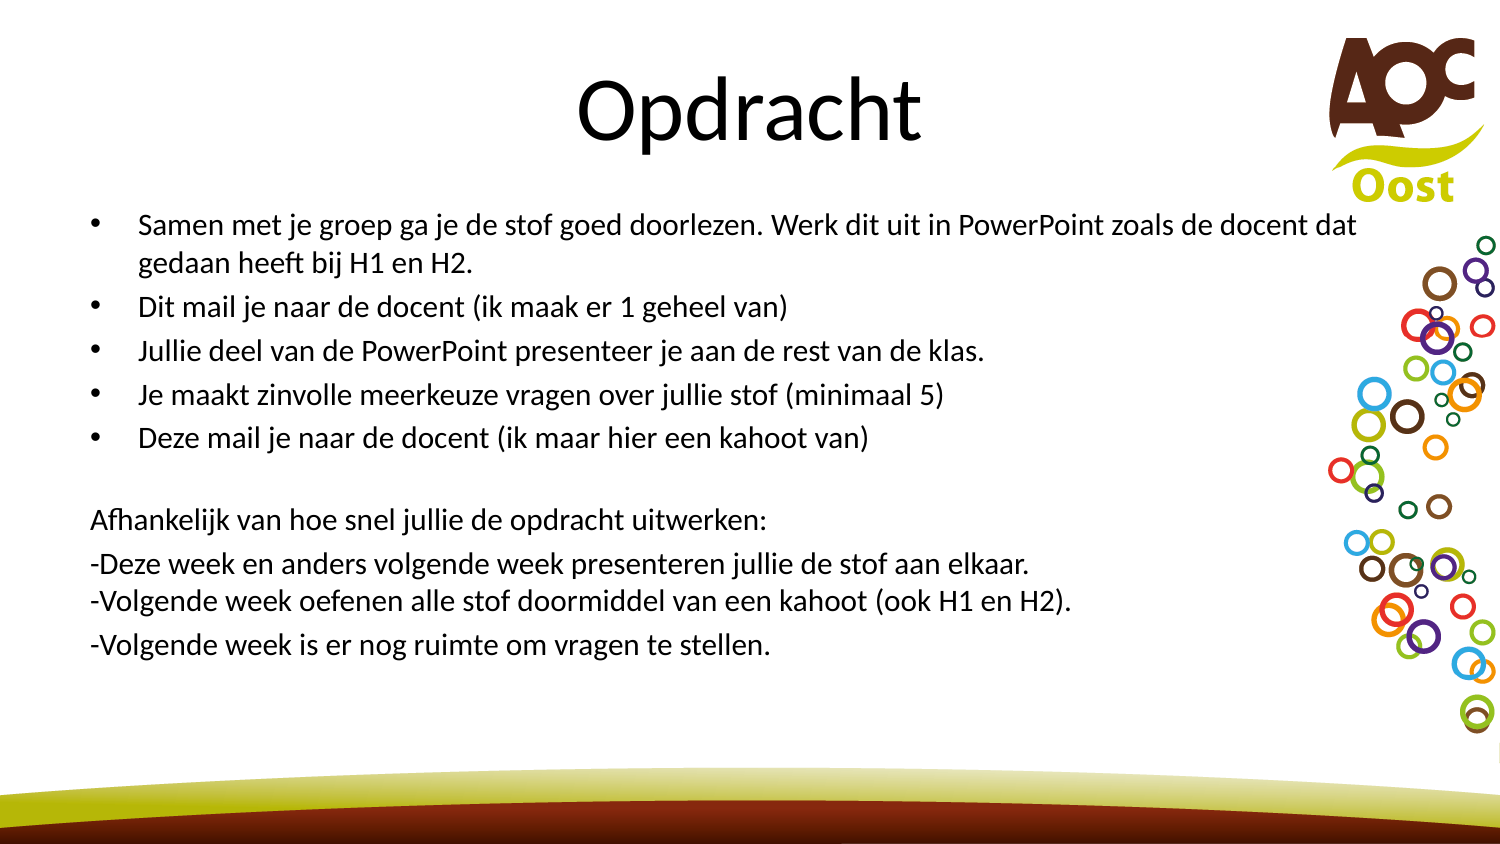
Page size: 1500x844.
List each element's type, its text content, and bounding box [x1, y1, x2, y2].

picture [0, 0, 1500, 844]
list Samen met je groep ga je de stof goed doorlezen. Werk dit uit in PowerPoint zoals de docent dat gedaan heeft bij H1 en H2. Dit mail je naar de docent (ik maak er 1 geheel van) Jullie deel van de PowerPoint presenteer je aan de rest van de klas. Je maakt zinvolle meerkeuze vragen over jullie stof (minimaal 5) Deze mail je naar de docent (ik maar hier een kahoot van) Afhankelijk van hoe snel jullie de opdracht uitwerken: -Deze week en anders volgende week presenteren jullie de stof aan elkaar. -Volgende week oefenen alle stof doormiddel van een kahoot (ook H1 en H2). -Volgende week is er nog ruimte om vragen te stellen. [75, 196, 1425, 754]
title Opdracht [75, 33, 1425, 175]
